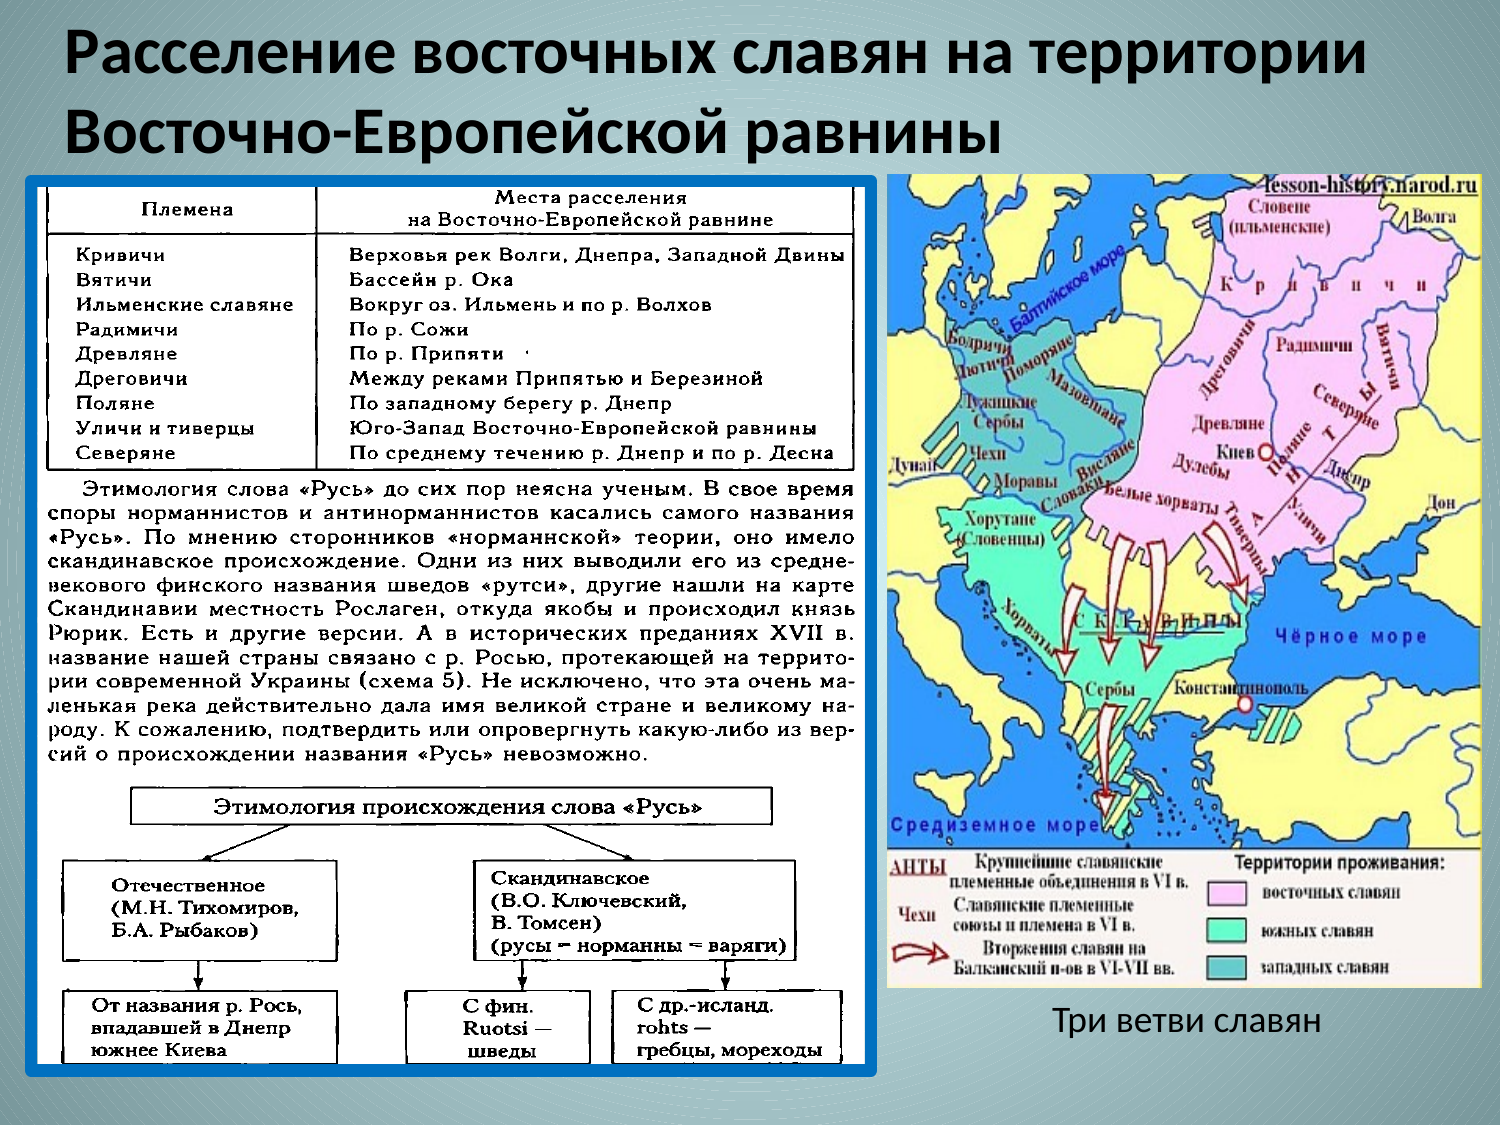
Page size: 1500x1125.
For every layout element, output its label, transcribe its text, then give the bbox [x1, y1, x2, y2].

text_box Расселение восточных славян на территории Восточно-Европейской равнины [50, 0, 1500, 175]
picture [37, 187, 865, 1065]
text_box Три ветви славян [1037, 999, 1400, 1048]
picture [887, 174, 1482, 988]
